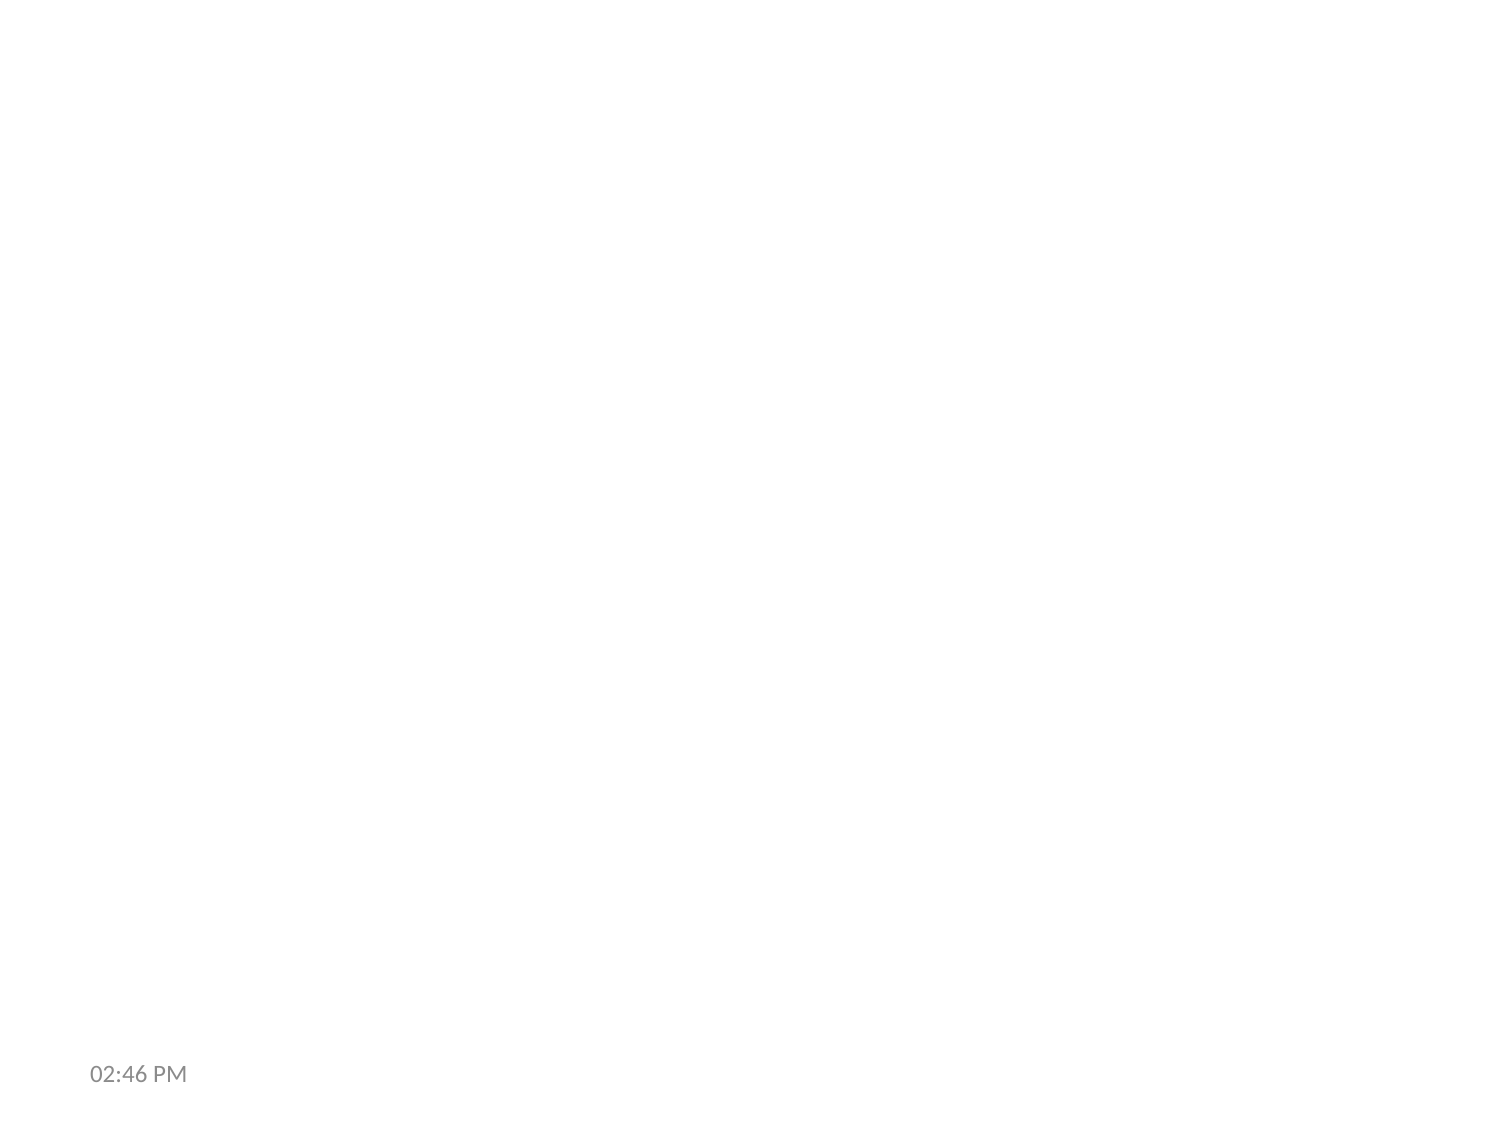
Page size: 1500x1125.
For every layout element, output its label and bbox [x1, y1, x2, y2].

slide_number [75, 1042, 425, 1103]
